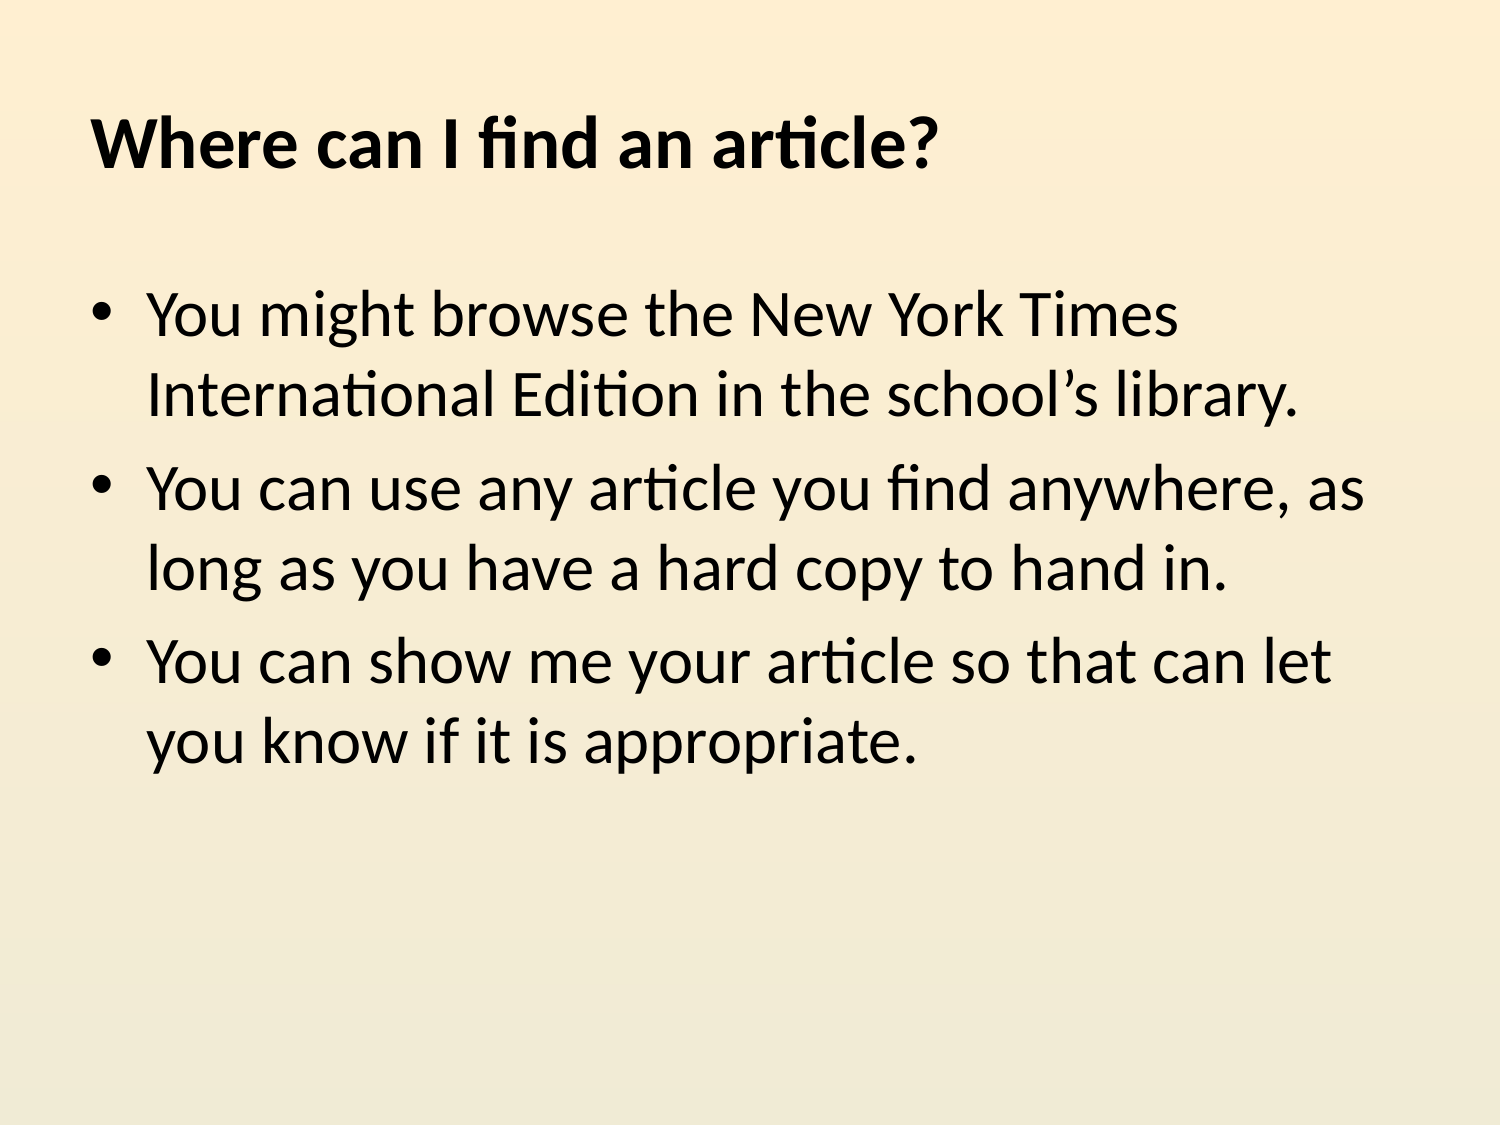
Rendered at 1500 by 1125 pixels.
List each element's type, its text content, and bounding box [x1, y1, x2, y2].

list You might browse the New York Times International Edition in the school’s library. You can use any article you find anywhere, as long as you have a hard copy to hand in. You can show me your article so that can let you know if it is appropriate. [75, 262, 1425, 1005]
title Where can I find an article? [75, 45, 1425, 233]
